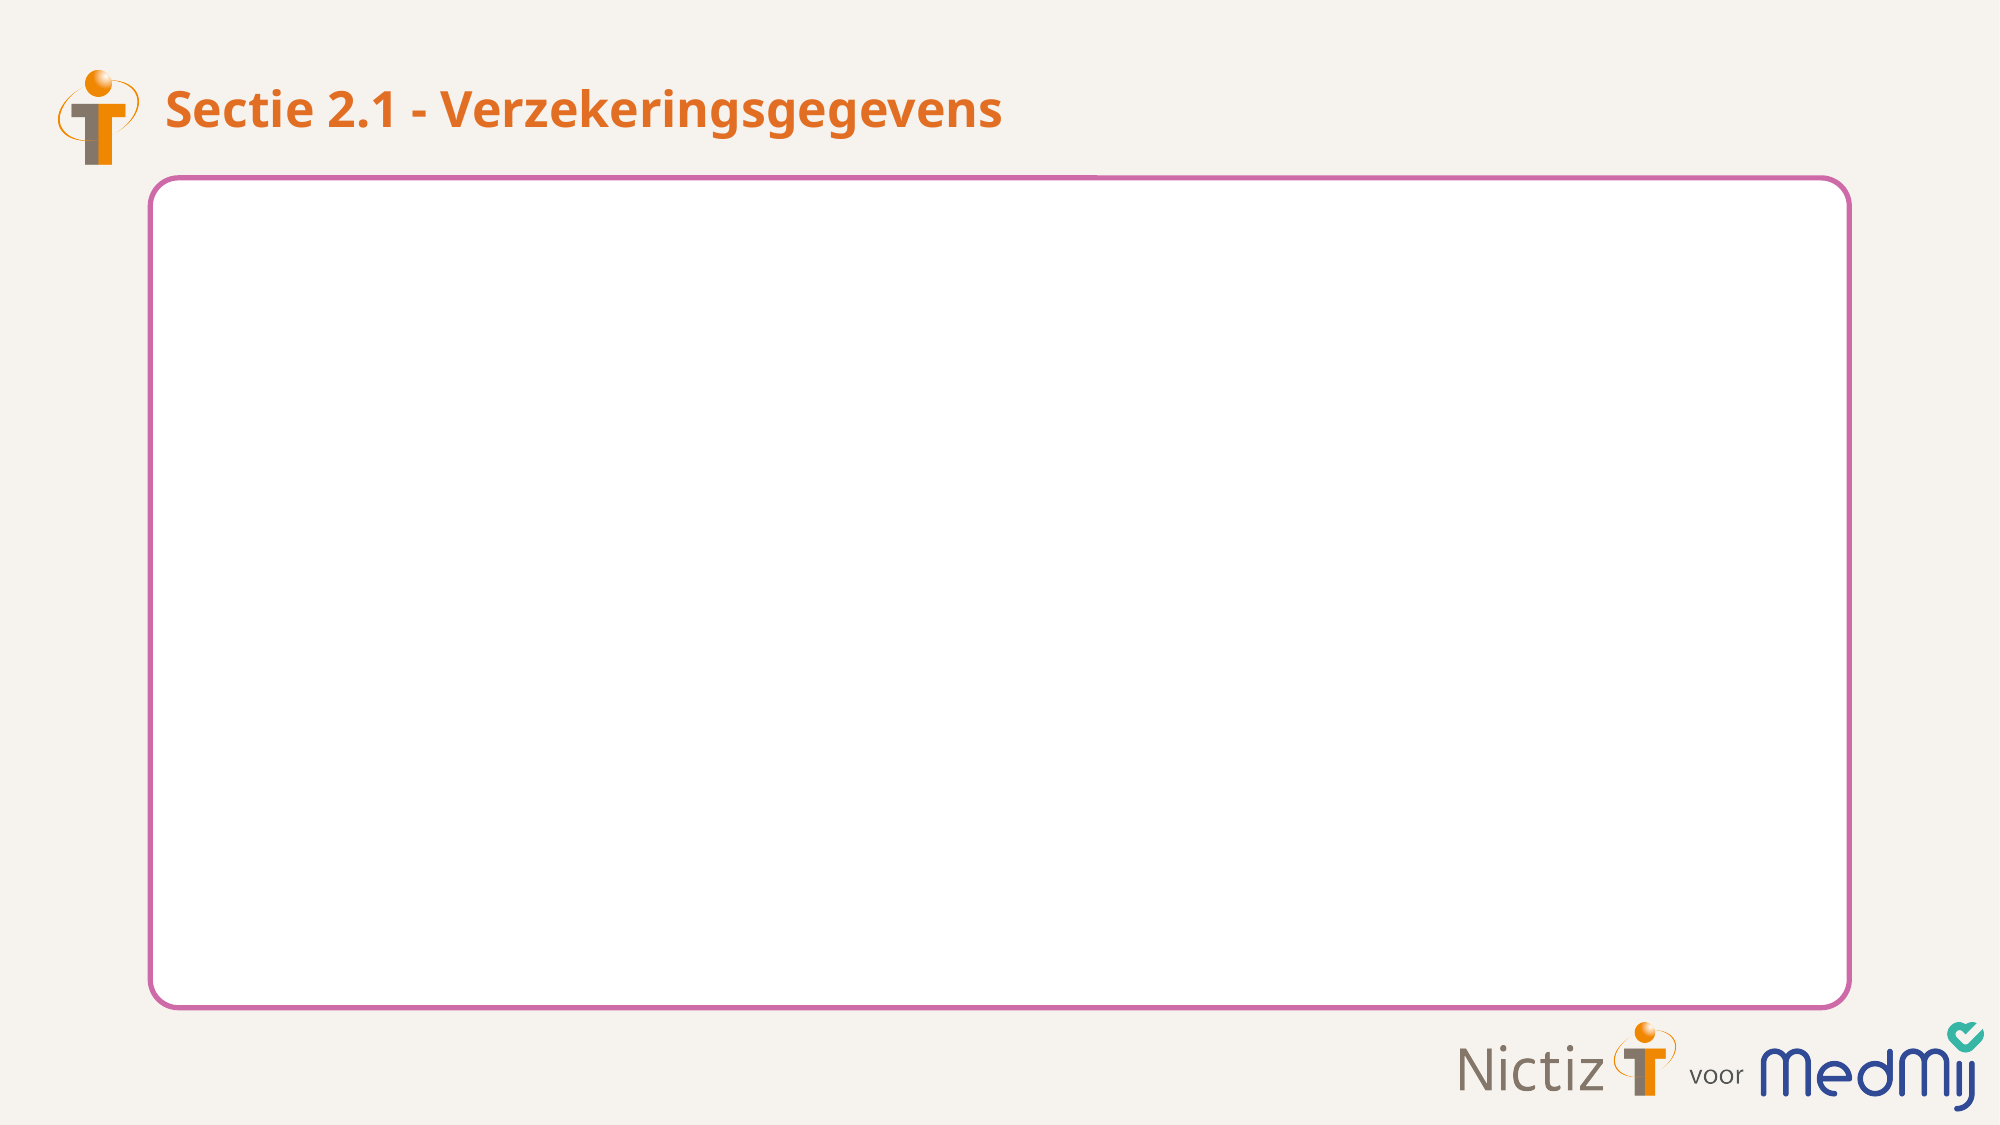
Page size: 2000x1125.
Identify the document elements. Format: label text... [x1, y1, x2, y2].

picture [50, 66, 151, 187]
title Sectie 2.1 - Verzekeringsgegevens [150, 76, 1850, 165]
picture [1457, 1019, 1988, 1113]
